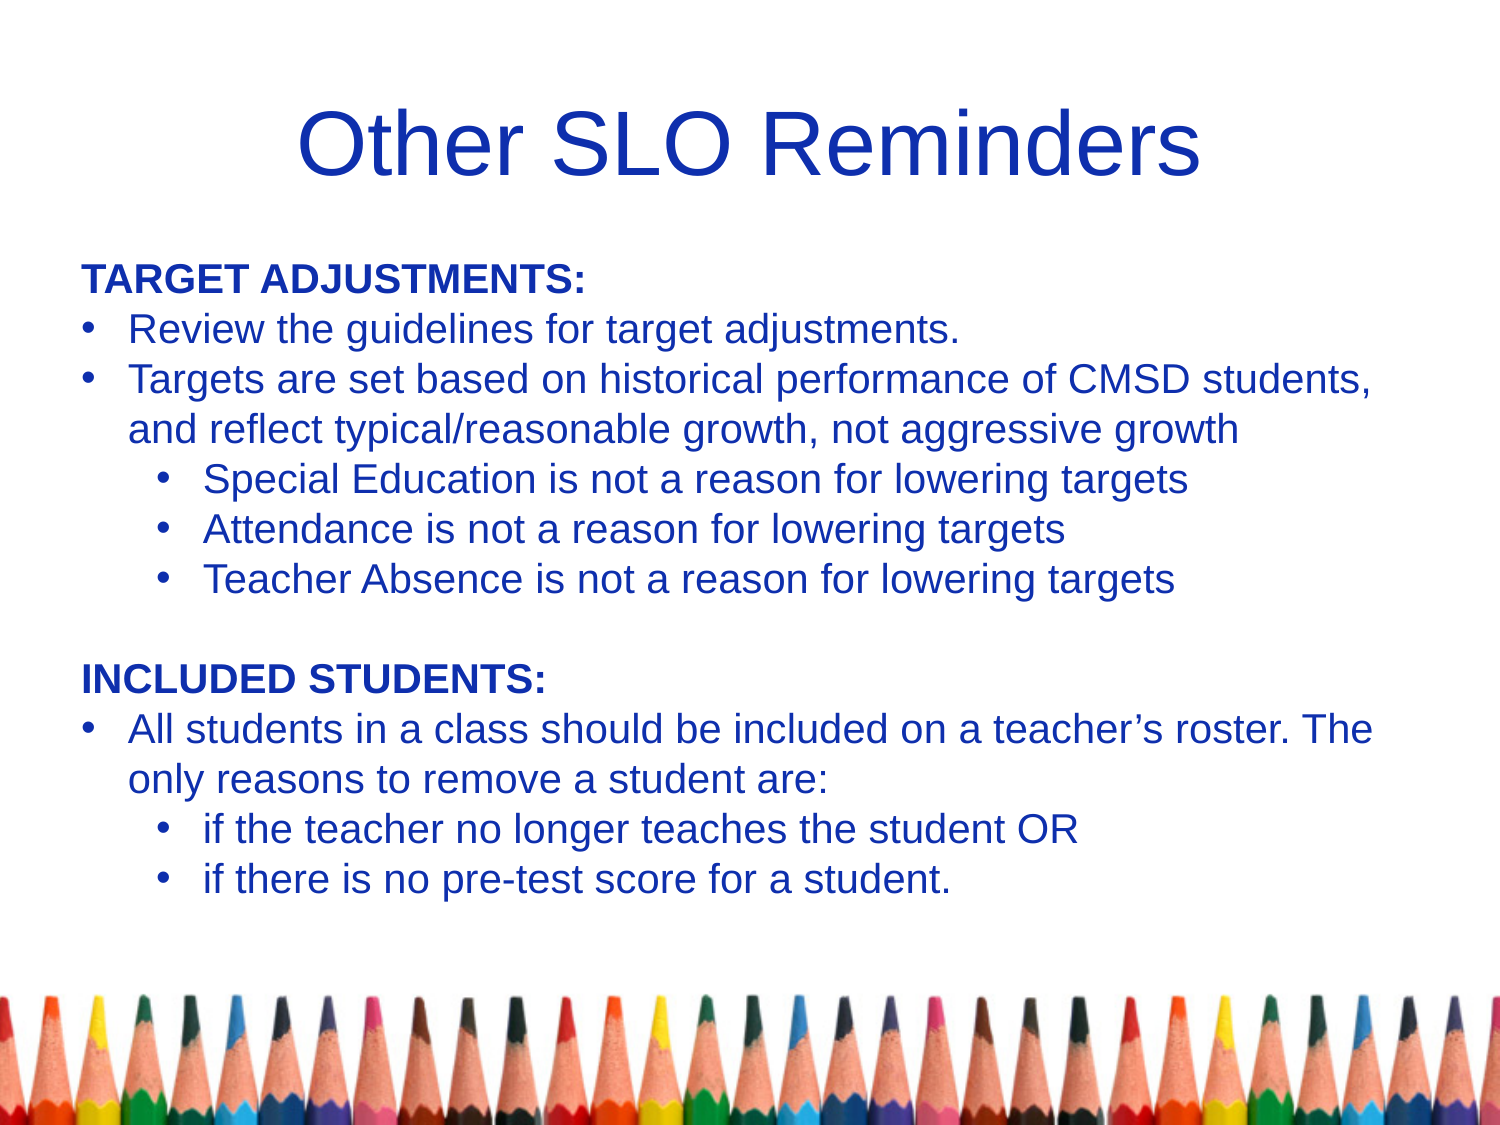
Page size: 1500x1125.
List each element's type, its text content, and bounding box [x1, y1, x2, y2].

text_box TARGET ADJUSTMENTS: Review the guidelines for target adjustments. Targets are set based on historical performance of CMSD students, and reflect typical/reasonable growth, not aggressive growth Special Education is not a reason for lowering targets Attendance is not a reason for lowering targets Teacher Absence is not a reason for lowering targets INCLUDED STUDENTS: All students in a class should be included on a teacher’s roster. The only reasons to remove a student are: if the teacher no longer teaches the student OR if there is no pre-test score for a student. [66, 244, 1415, 960]
title Other SLO Reminders [75, 45, 1425, 233]
picture [0, 0, 1500, 1125]
